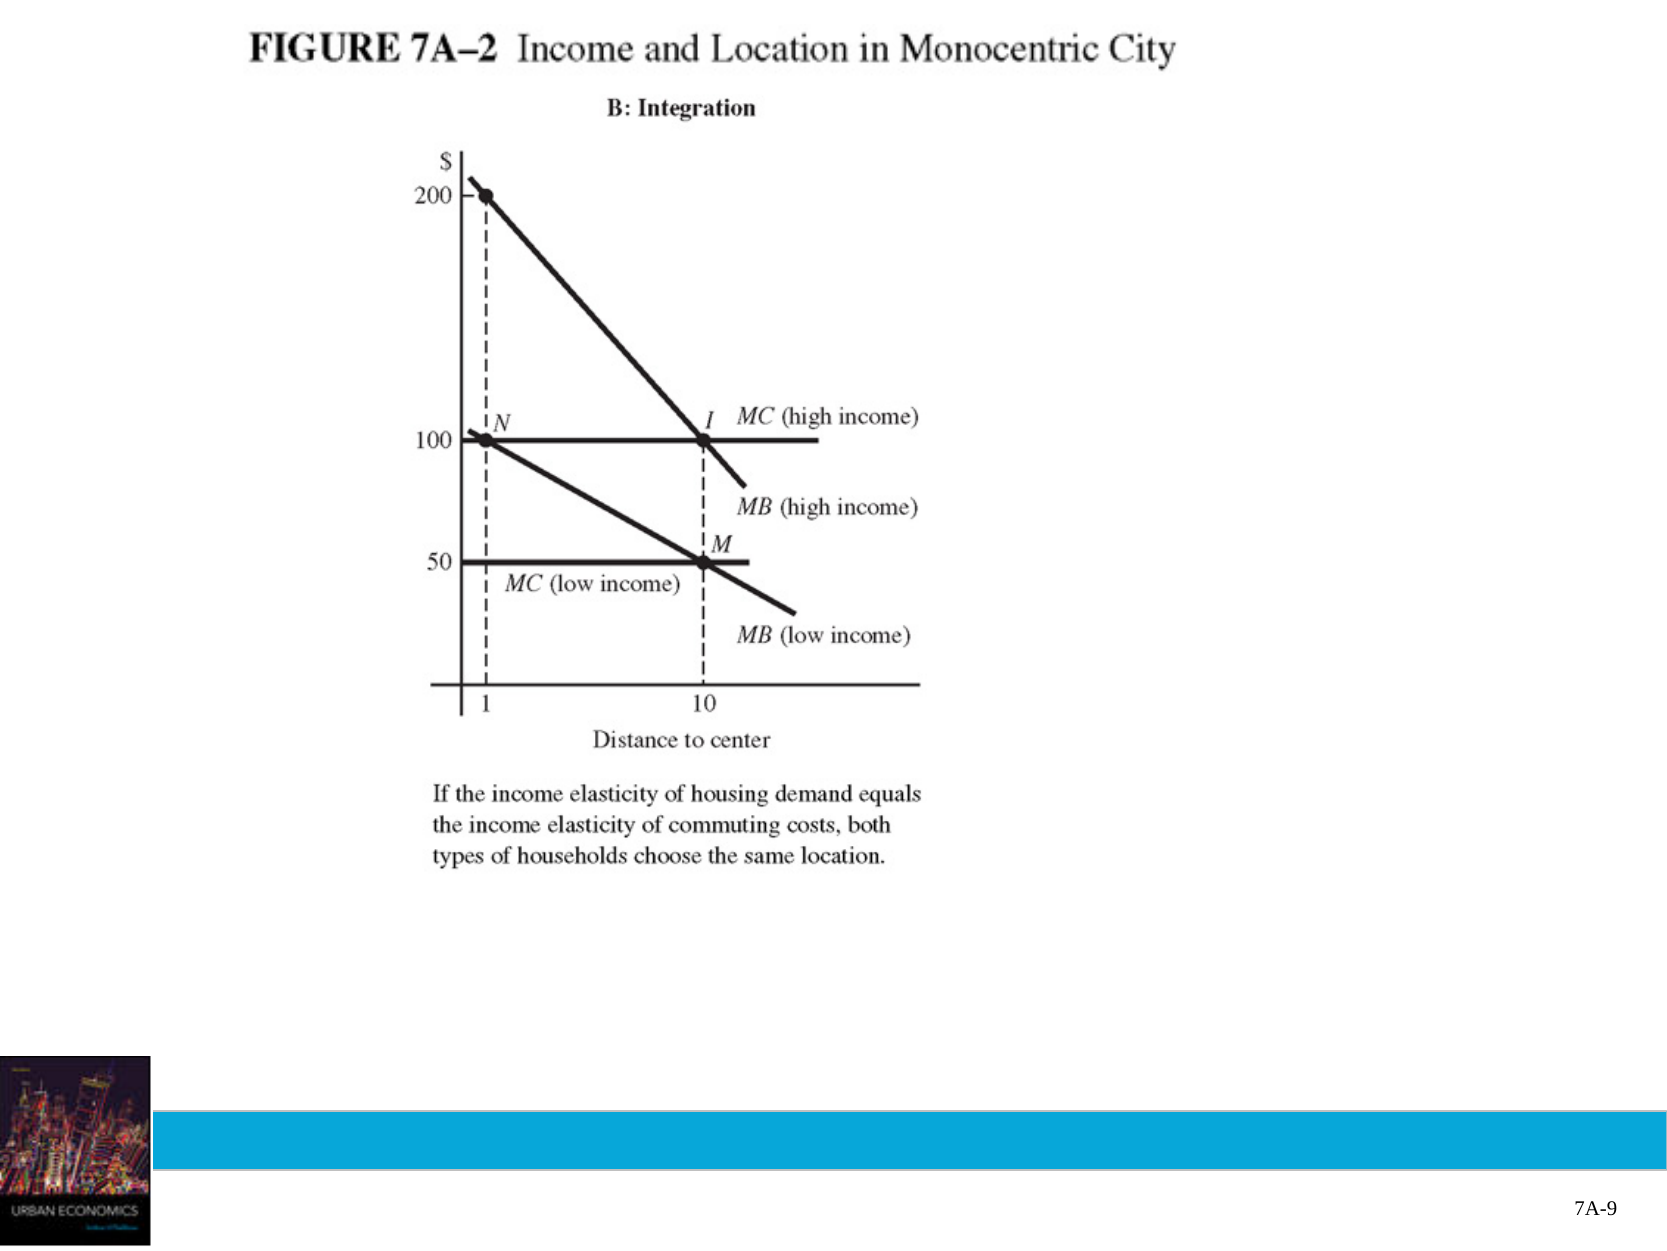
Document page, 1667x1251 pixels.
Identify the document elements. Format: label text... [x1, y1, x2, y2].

text_box 7A-9 [1536, 1187, 1656, 1239]
picture [0, 1056, 153, 1250]
picture [243, 24, 1201, 963]
